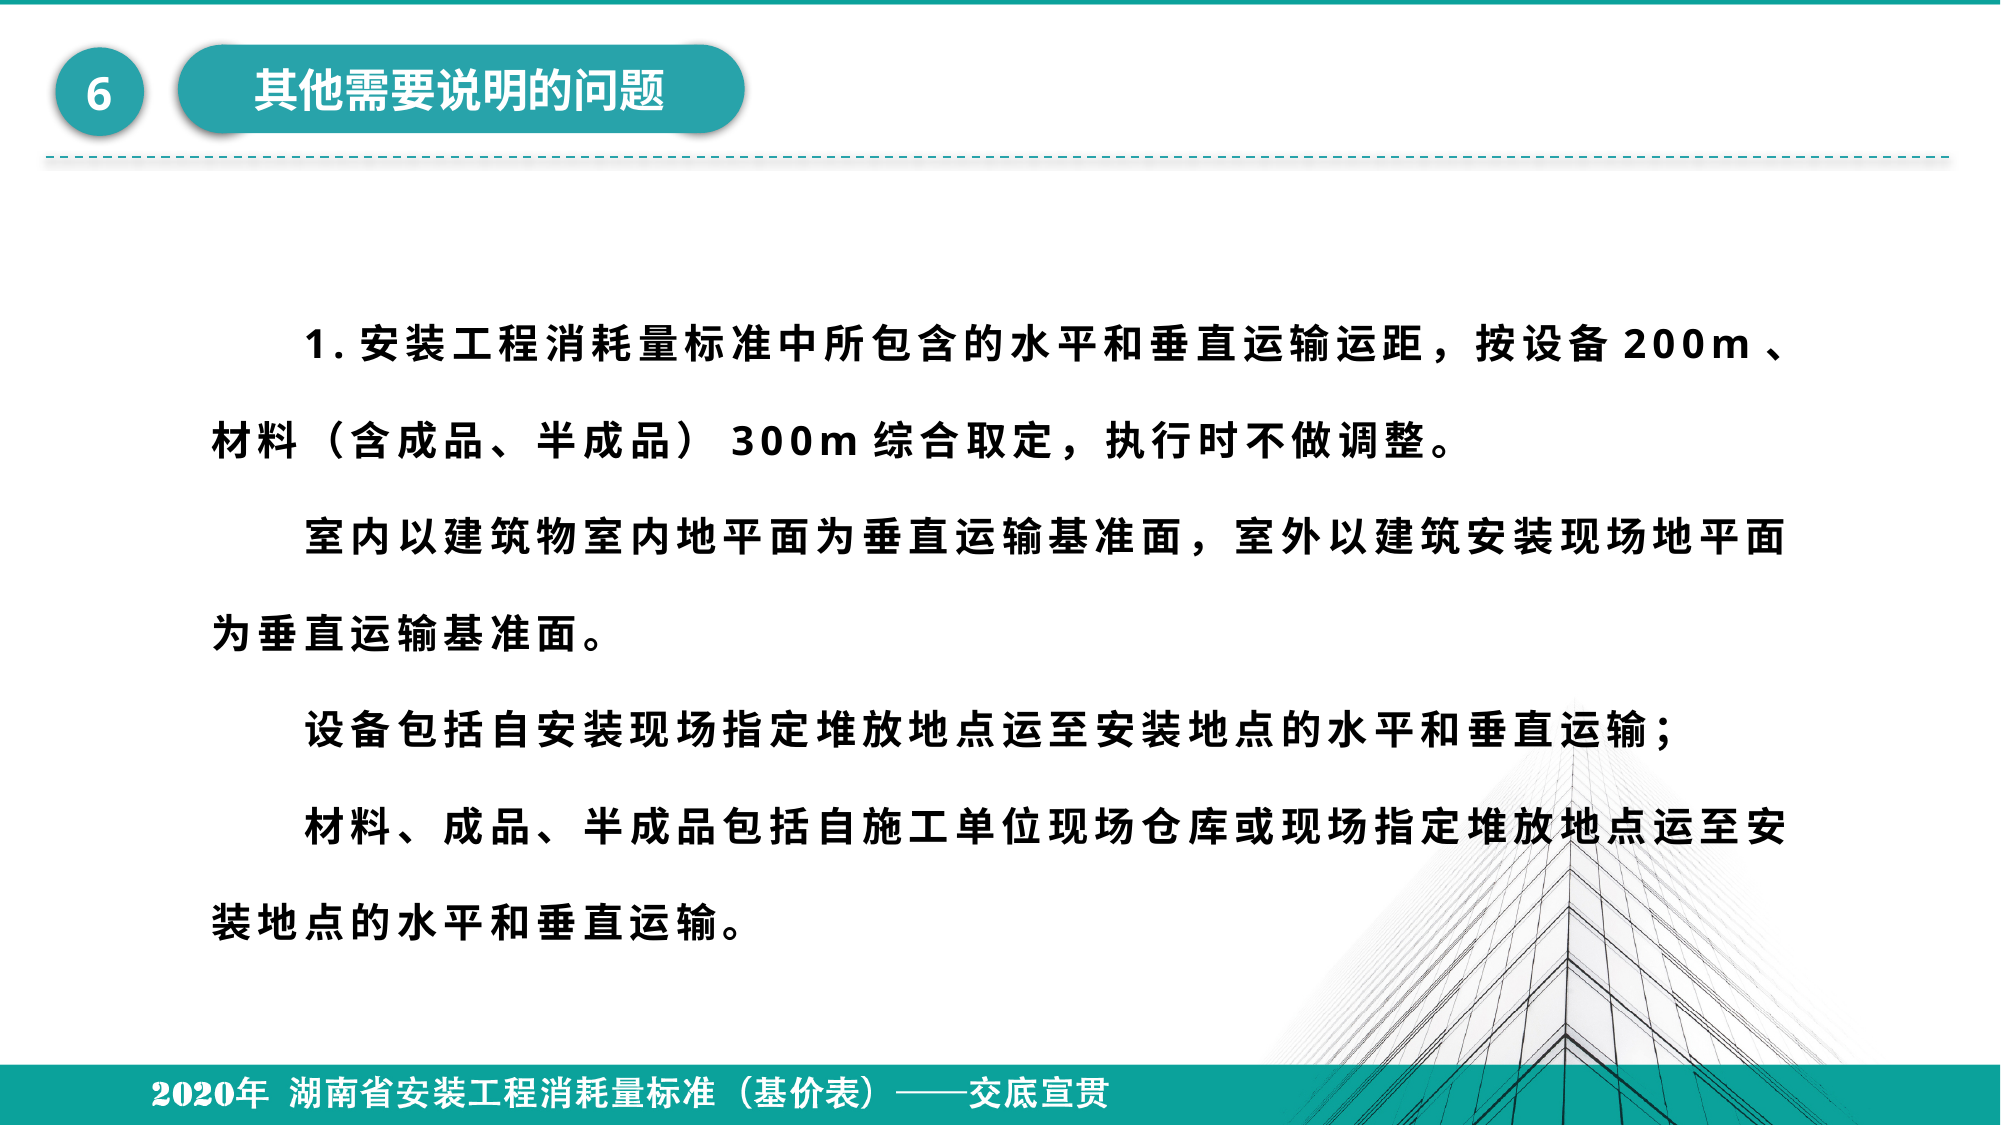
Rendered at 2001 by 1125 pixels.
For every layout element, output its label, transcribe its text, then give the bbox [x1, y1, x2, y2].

slide_number [1918, 0, 2000, 52]
title 1.安装工程消耗量标准中所包含的水平和垂直运输运距，按设备200m、材料（含成品、半成品）300m综合取定，执行时不做调整。 室内以建筑物室内地平面为垂直运输基准面，室外以建筑安装现场地平面为垂直运输基准面。 设备包括自安装现场指定堆放地点运至安装地点的水平和垂直运输； 材料、成品、半成品包括自施工单位现场仓库或现场指定堆放地点运至安装地点的水平和垂直运输。 [196, 252, 1832, 954]
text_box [45, 44, 1955, 158]
picture [0, 0, 2001, 1125]
